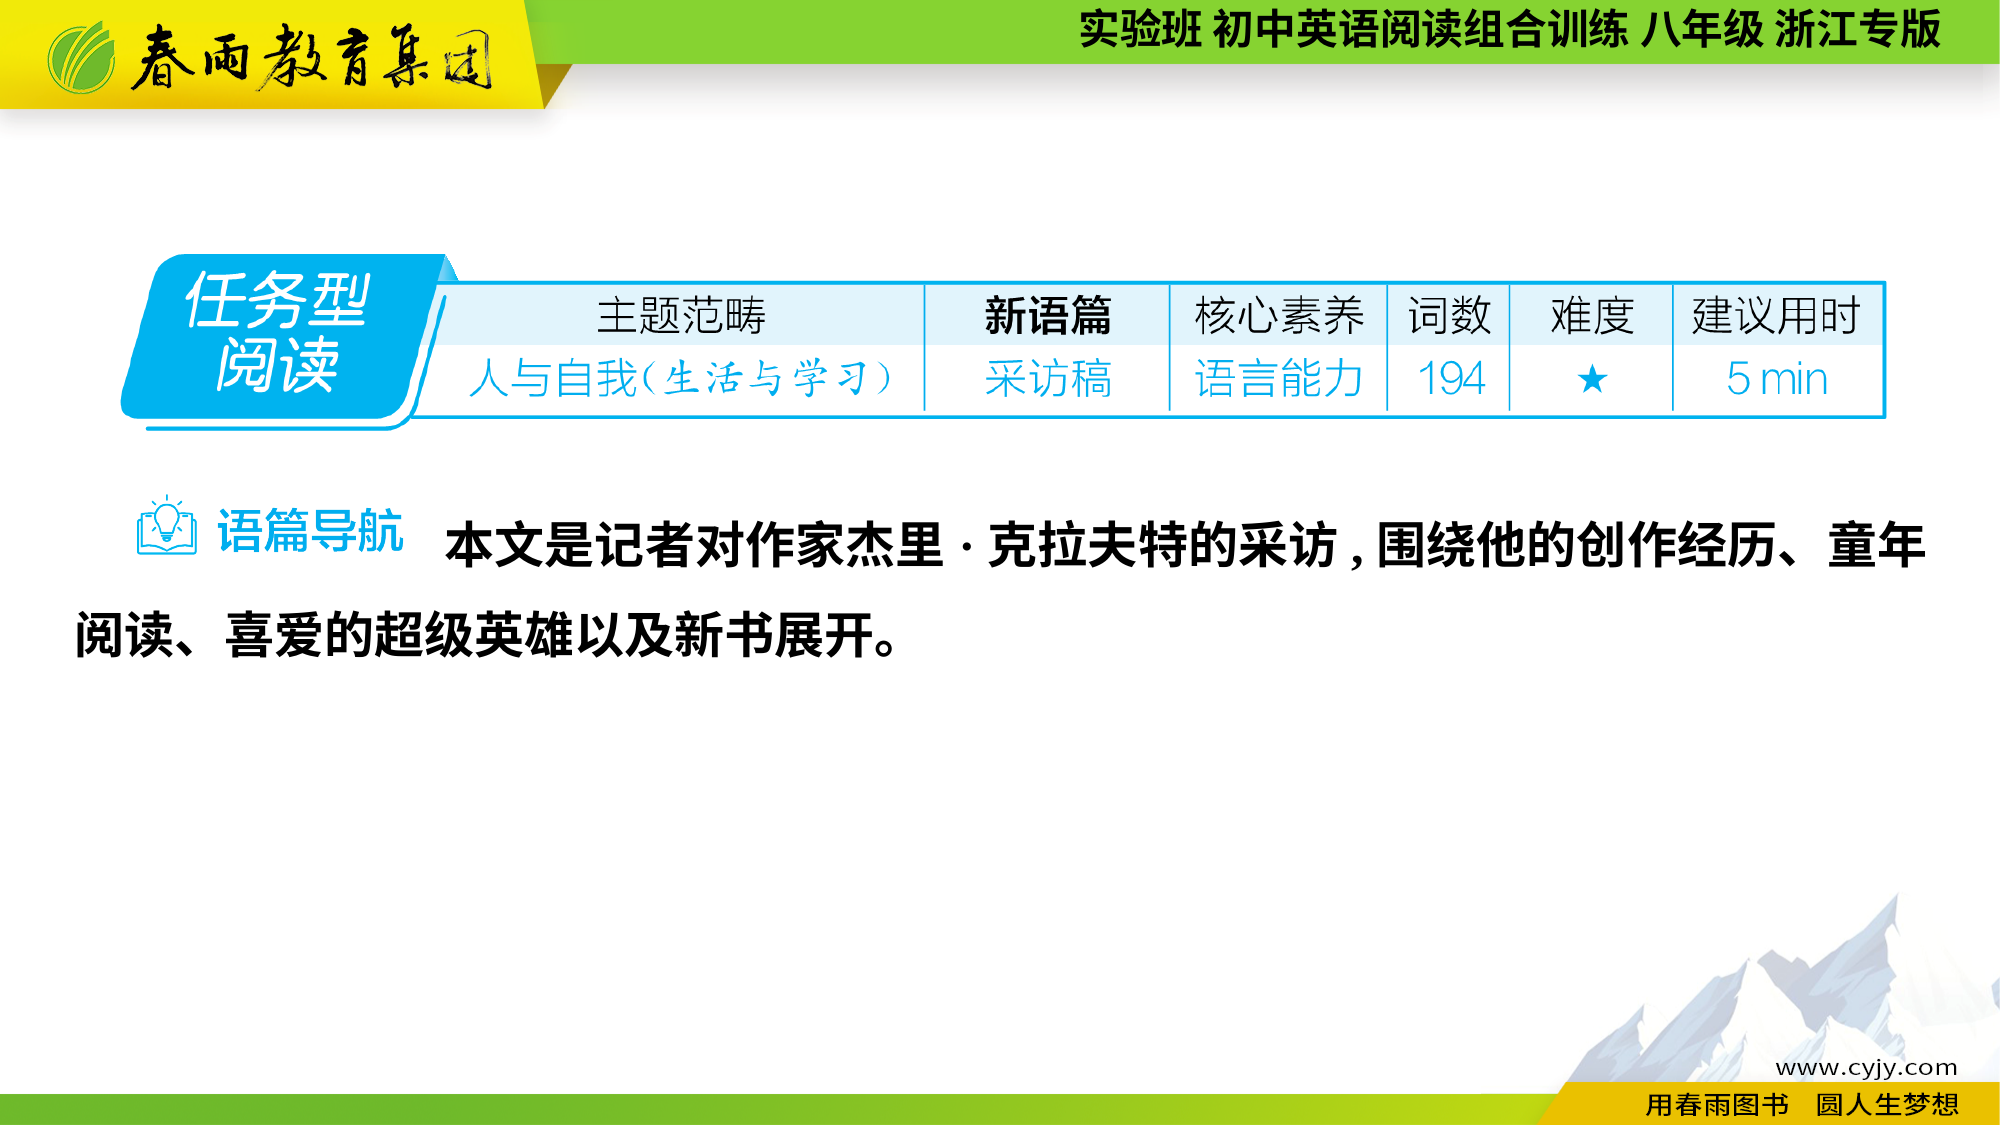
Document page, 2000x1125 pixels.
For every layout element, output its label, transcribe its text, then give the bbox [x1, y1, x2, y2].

list 本文是记者对作家杰里·克拉夫特的采访,围绕他的创作经历、童年阅读、喜爱的超级英雄以及新书展开。 [59, 475, 1944, 662]
picture [0, 0, 2000, 1125]
